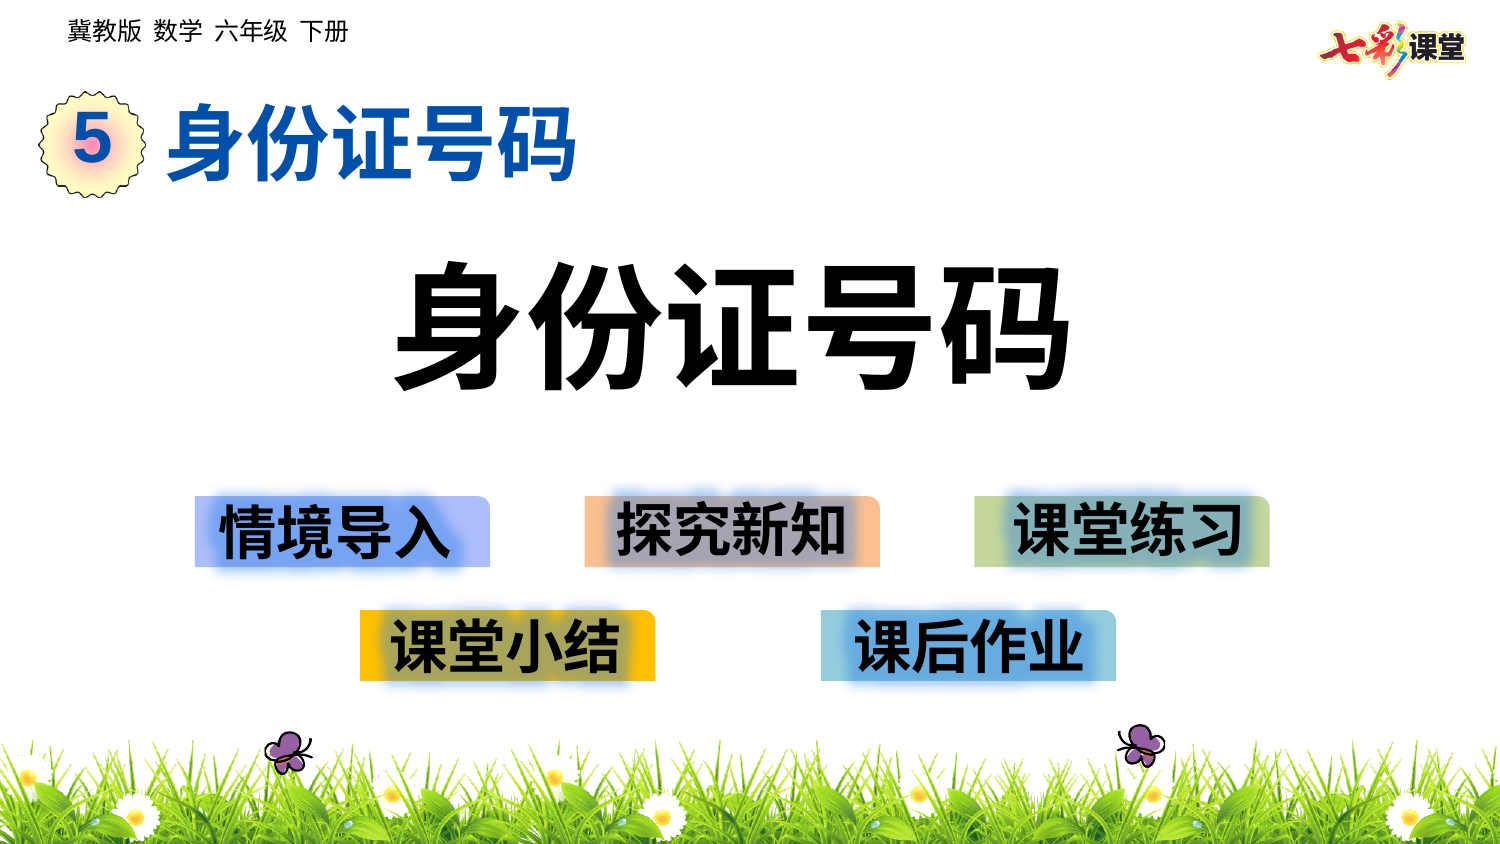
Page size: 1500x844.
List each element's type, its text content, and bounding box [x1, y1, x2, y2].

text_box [37, 81, 146, 198]
picture [0, 723, 1500, 844]
text_box 情境导入 [199, 484, 472, 579]
text_box 课后作业 [833, 598, 1106, 693]
text_box 探究新知 [596, 481, 868, 575]
picture [1316, 20, 1468, 80]
text_box 身份证号码 [377, 235, 1088, 412]
text_box 课堂练习 [993, 481, 1266, 575]
text_box 课堂小结 [370, 598, 642, 693]
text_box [0, 0, 573, 70]
text_box 身份证号码 [152, 85, 592, 197]
